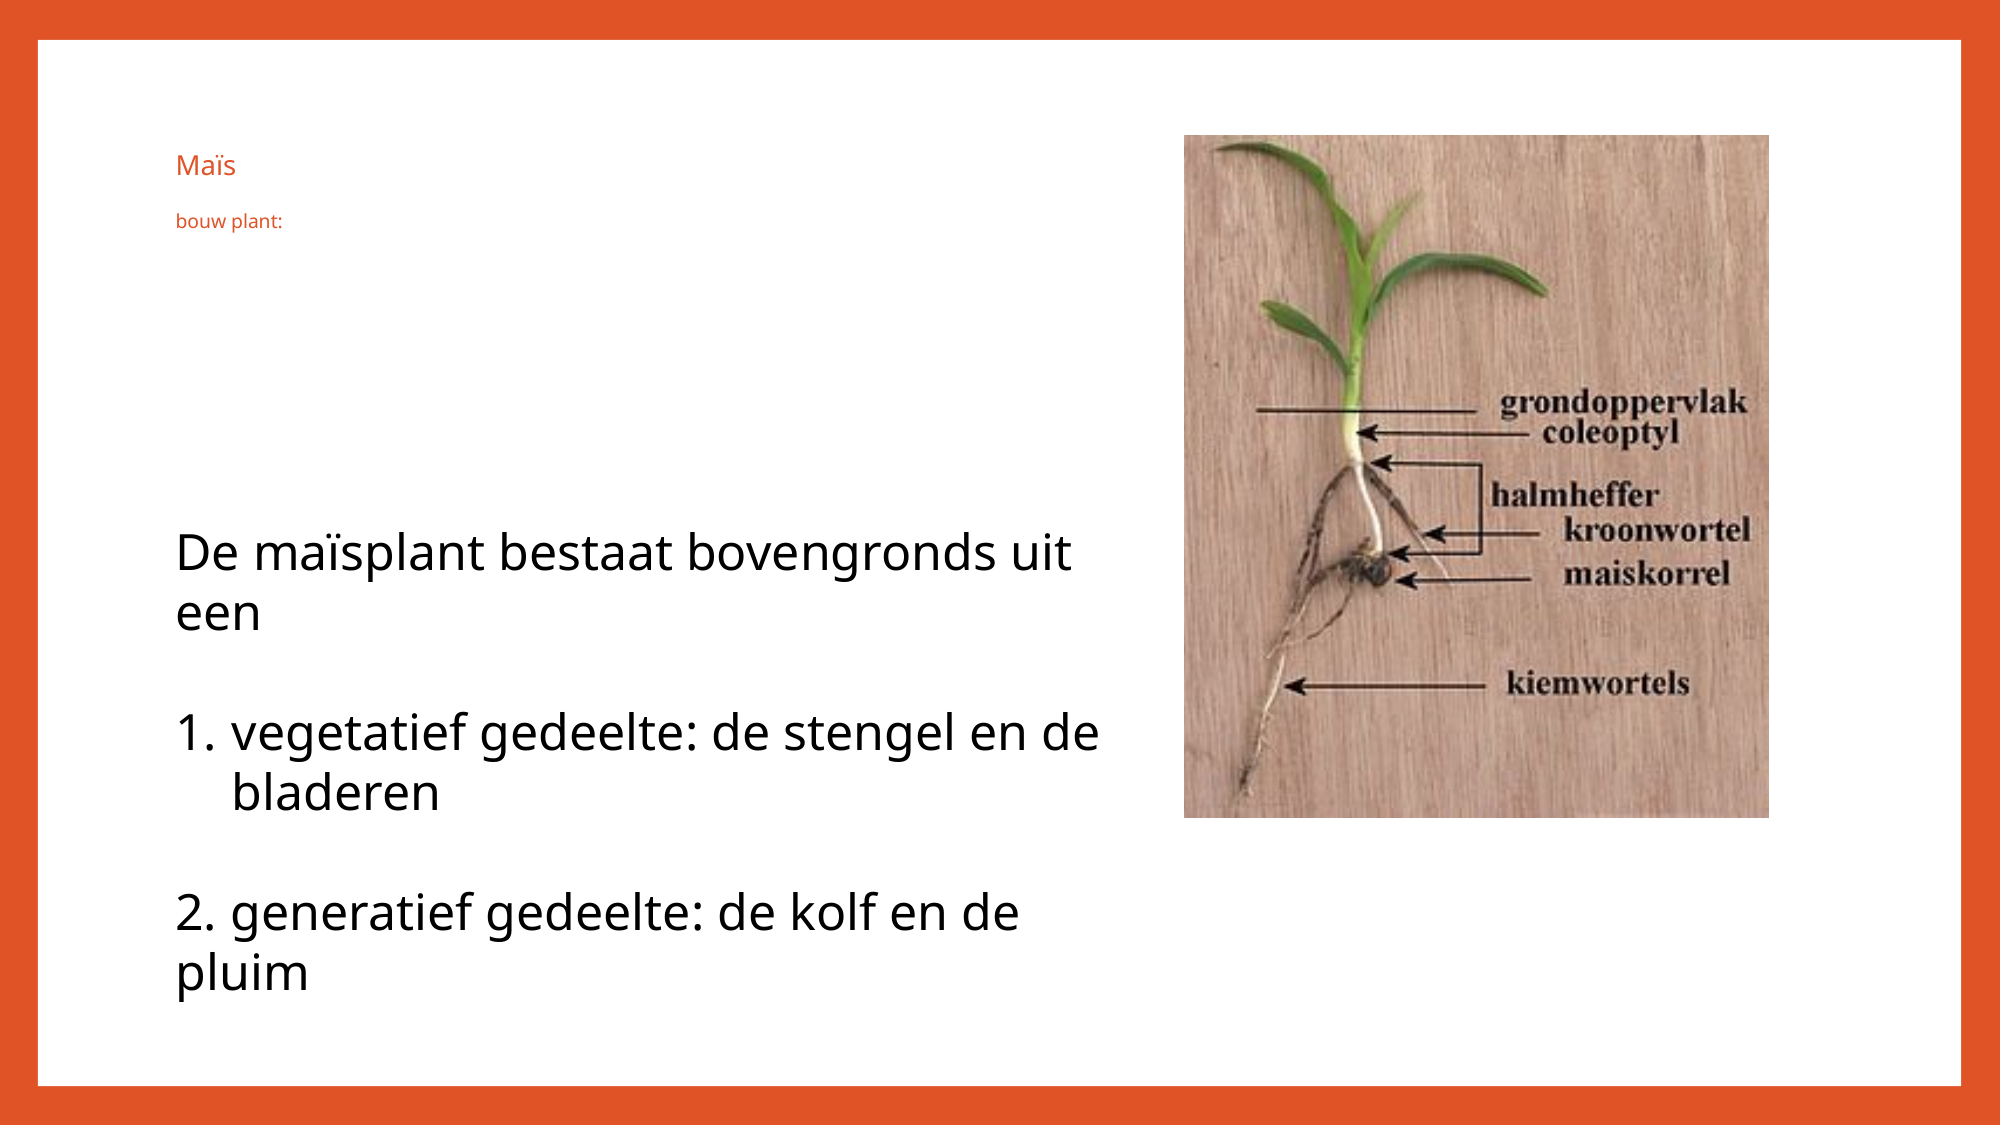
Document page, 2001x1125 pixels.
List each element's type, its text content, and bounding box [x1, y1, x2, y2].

title Maïs bouw plant: [1773, 143, 1781, 241]
title Maïs bouw plant: [160, 143, 1178, 241]
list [1184, 134, 1769, 818]
text_box De maïsplant bestaat bovengronds uit een vegetatief gedeelte: de stengel en de bladeren 2. generatief gedeelte: de kolf en de pluim [160, 513, 1161, 1008]
